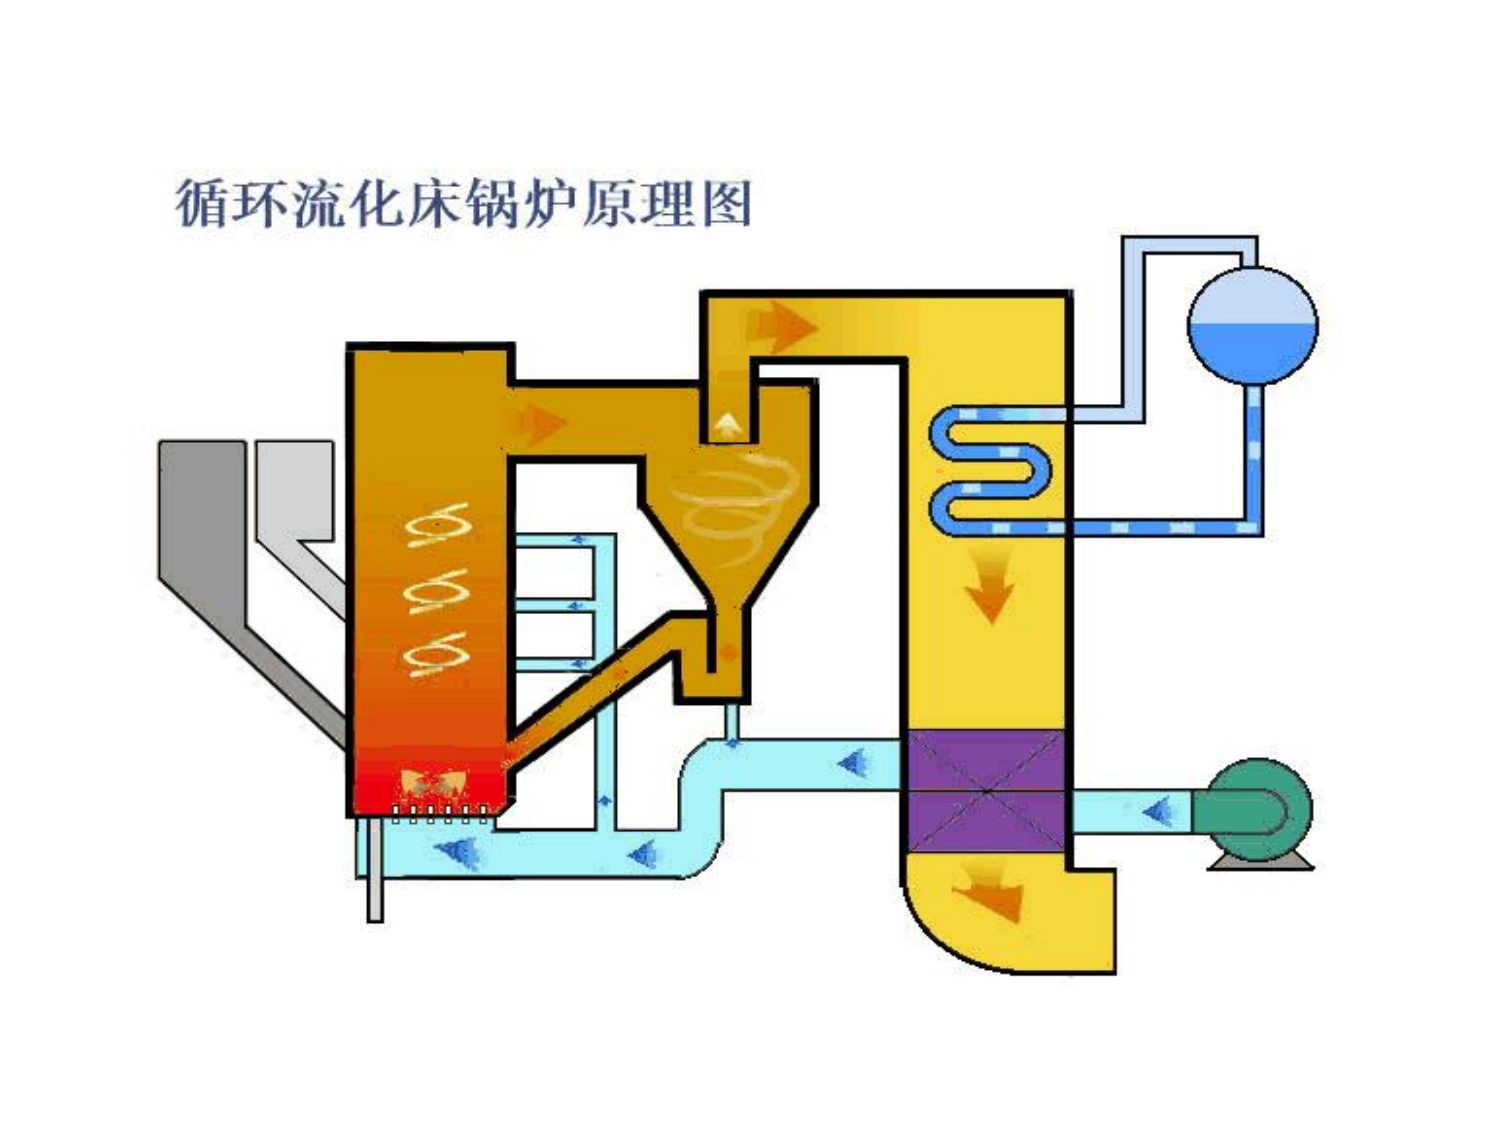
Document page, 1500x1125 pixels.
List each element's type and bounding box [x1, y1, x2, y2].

list [128, 140, 1372, 1006]
